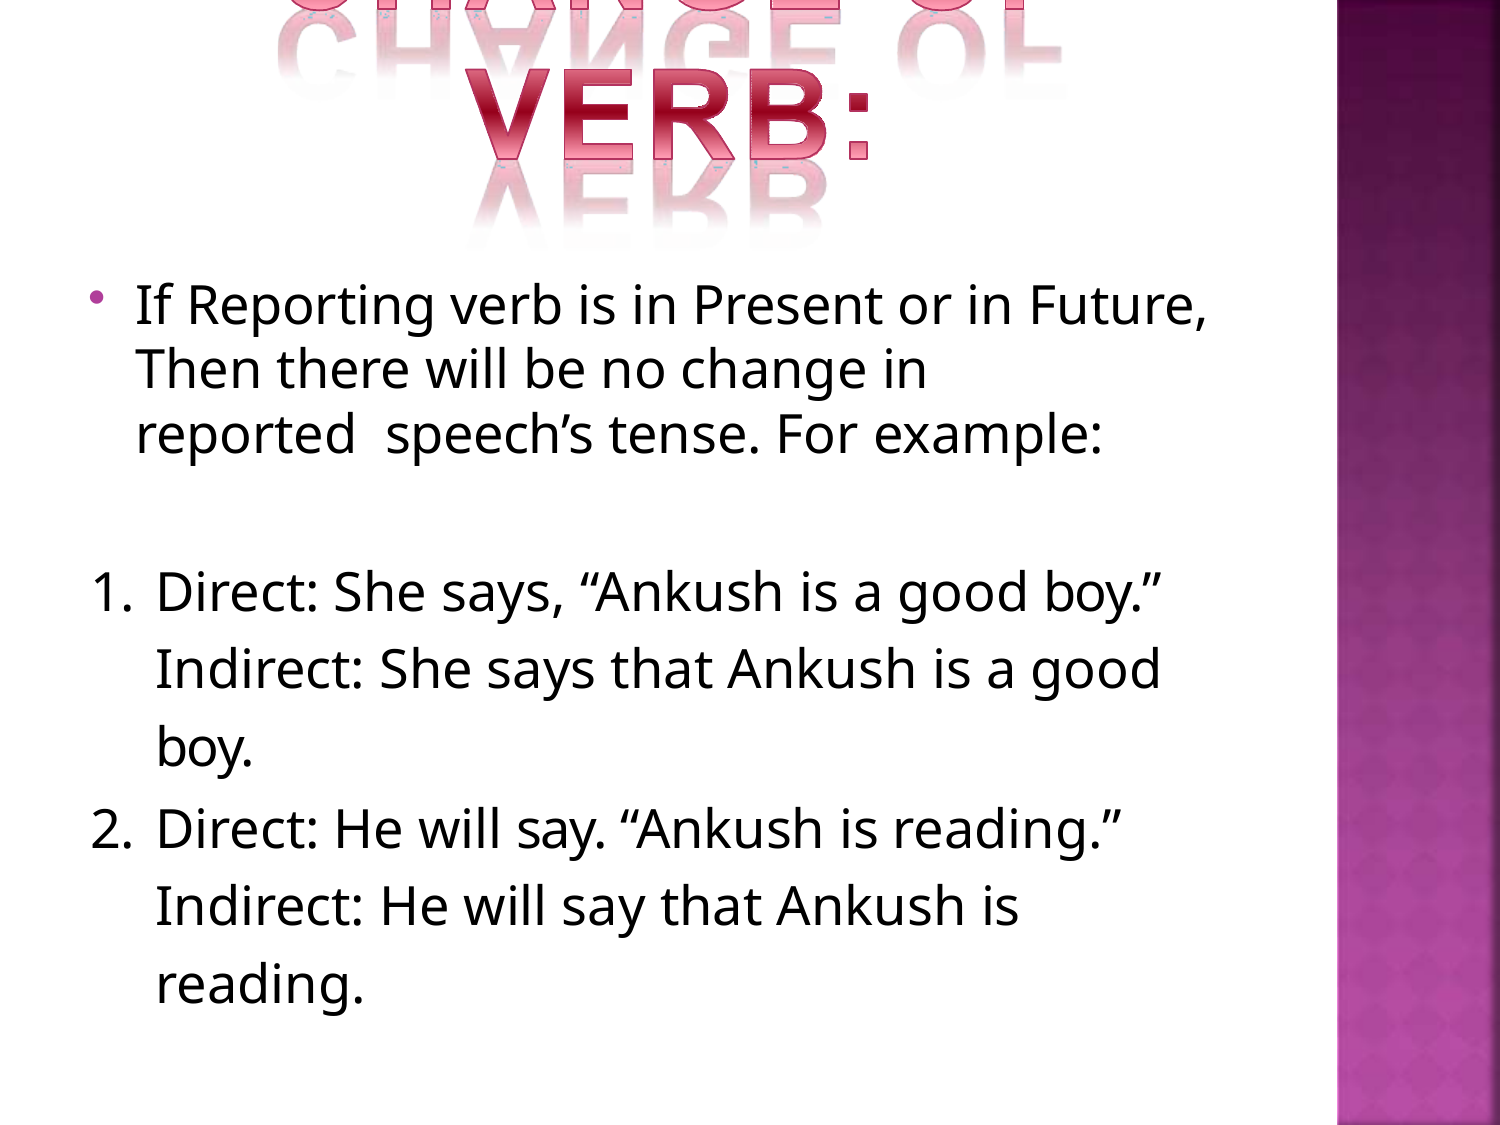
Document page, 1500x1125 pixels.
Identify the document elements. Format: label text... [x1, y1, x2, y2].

text_box [850, 94, 868, 112]
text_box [895, 0, 1070, 104]
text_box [464, 68, 828, 251]
text_box If Reporting verb is in Present or in Future, Then there will be no change in reported speech’s tense. For example: Direct: She says, “Ankush is a good boy.” Indirect: She says that Ankush is a good boy. Direct: He will say. “Ankush is reading.” Indirect: He will say that Ankush is reading. [87, 267, 1232, 1014]
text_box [277, 0, 842, 104]
picture [1337, 0, 1500, 1125]
text_box [850, 141, 868, 159]
